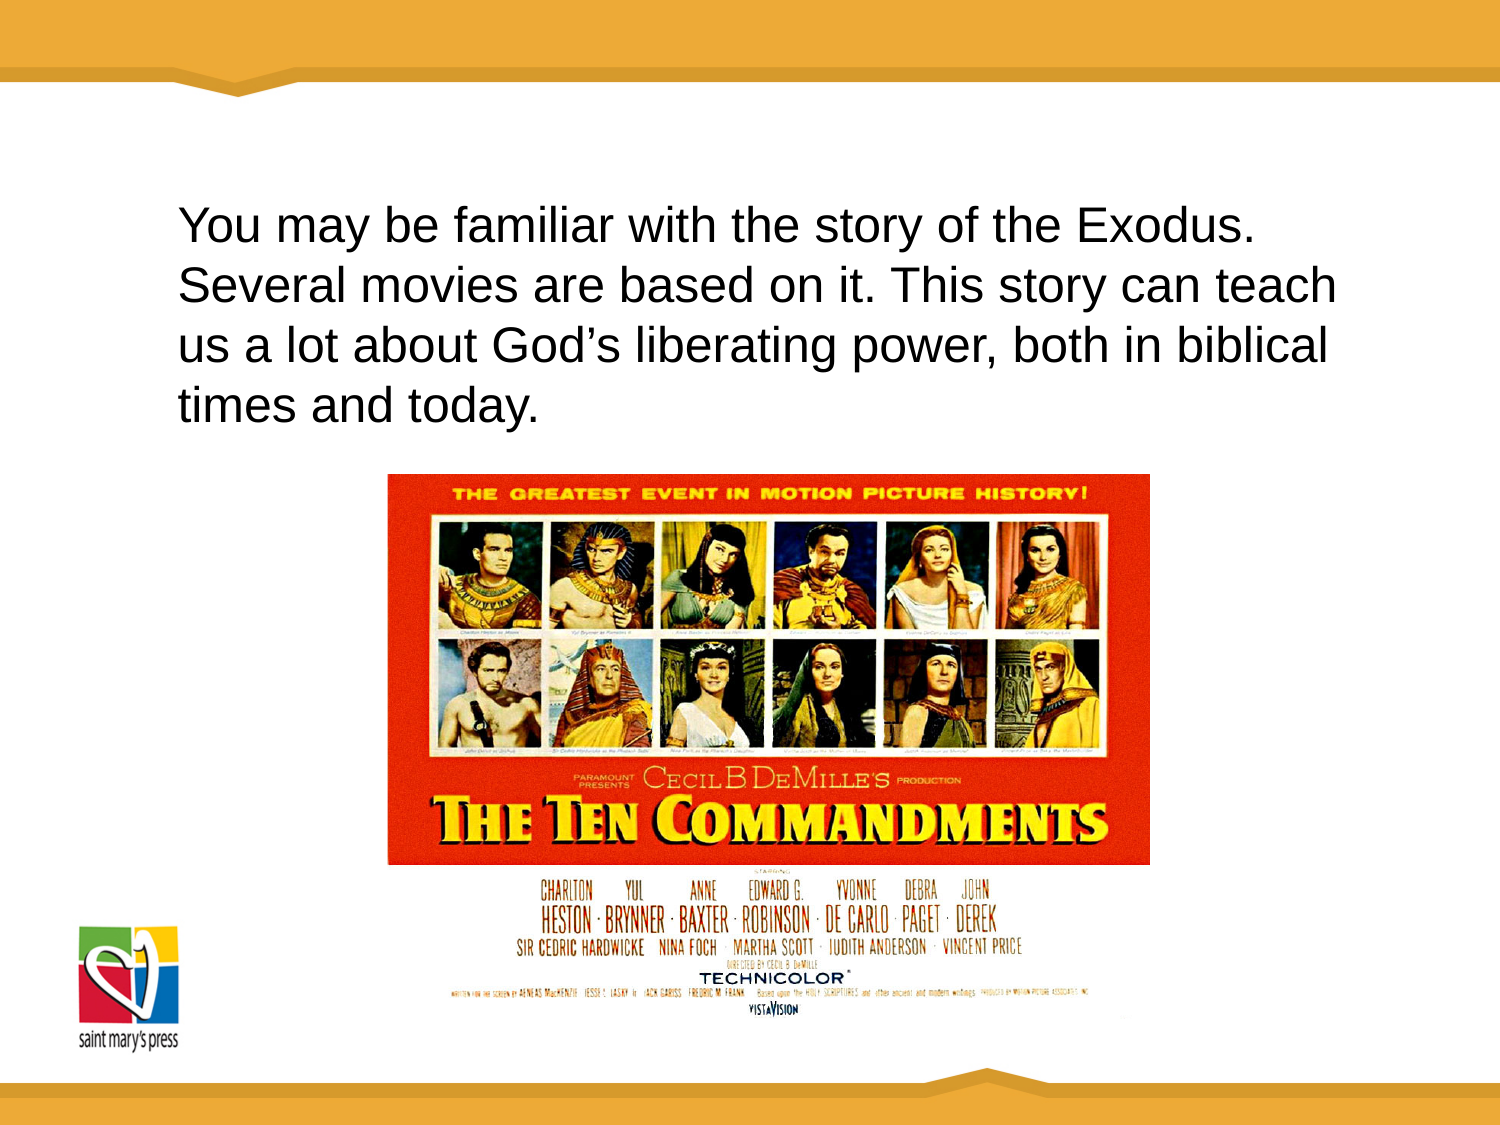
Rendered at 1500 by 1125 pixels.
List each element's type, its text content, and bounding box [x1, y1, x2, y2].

text_box You may be familiar with the story of the Exodus. Several movies are based on it. This story can teach us a lot about God’s liberating power, both in biblical times and today. [162, 198, 1400, 487]
picture [0, 0, 1500, 1125]
